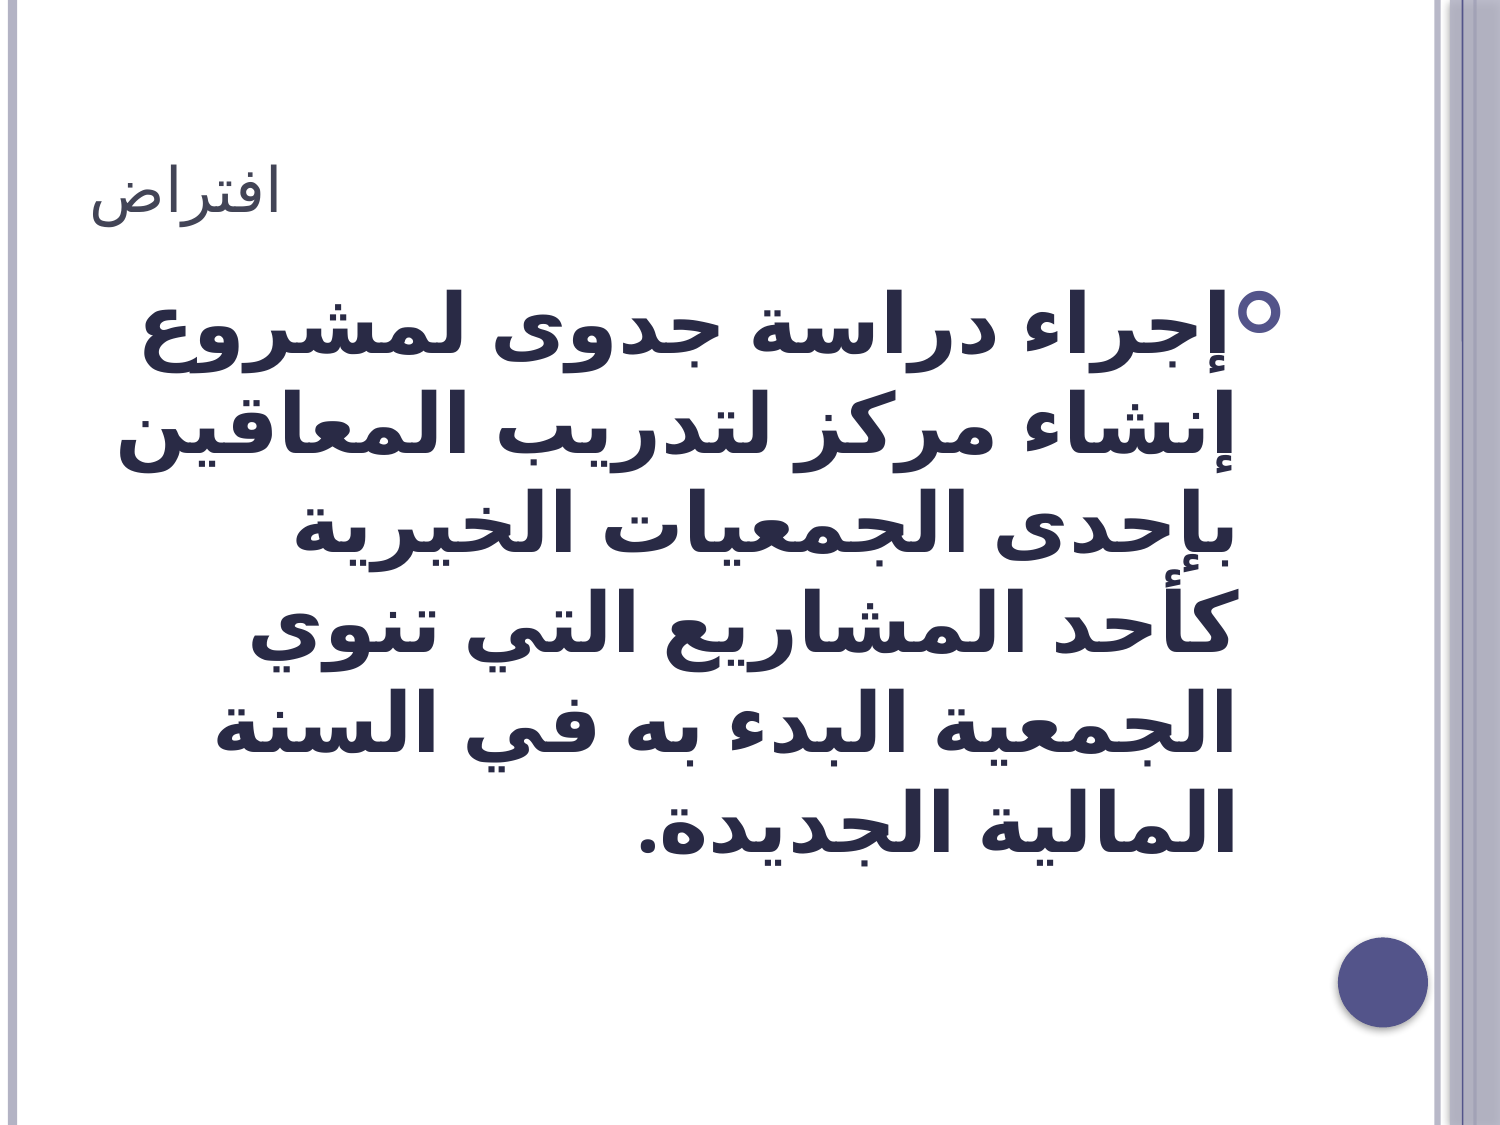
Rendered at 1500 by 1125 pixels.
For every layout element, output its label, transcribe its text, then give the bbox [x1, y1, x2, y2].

title افتراض [75, 45, 1300, 233]
list إجراء دراسة جدوى لمشروع إنشاء مركز لتدريب المعاقين بإحدى الجمعيات الخيرية كأحد المشاريع التي تنوي الجمعية البدء به في السنة المالية الجديدة. [75, 262, 1300, 1062]
